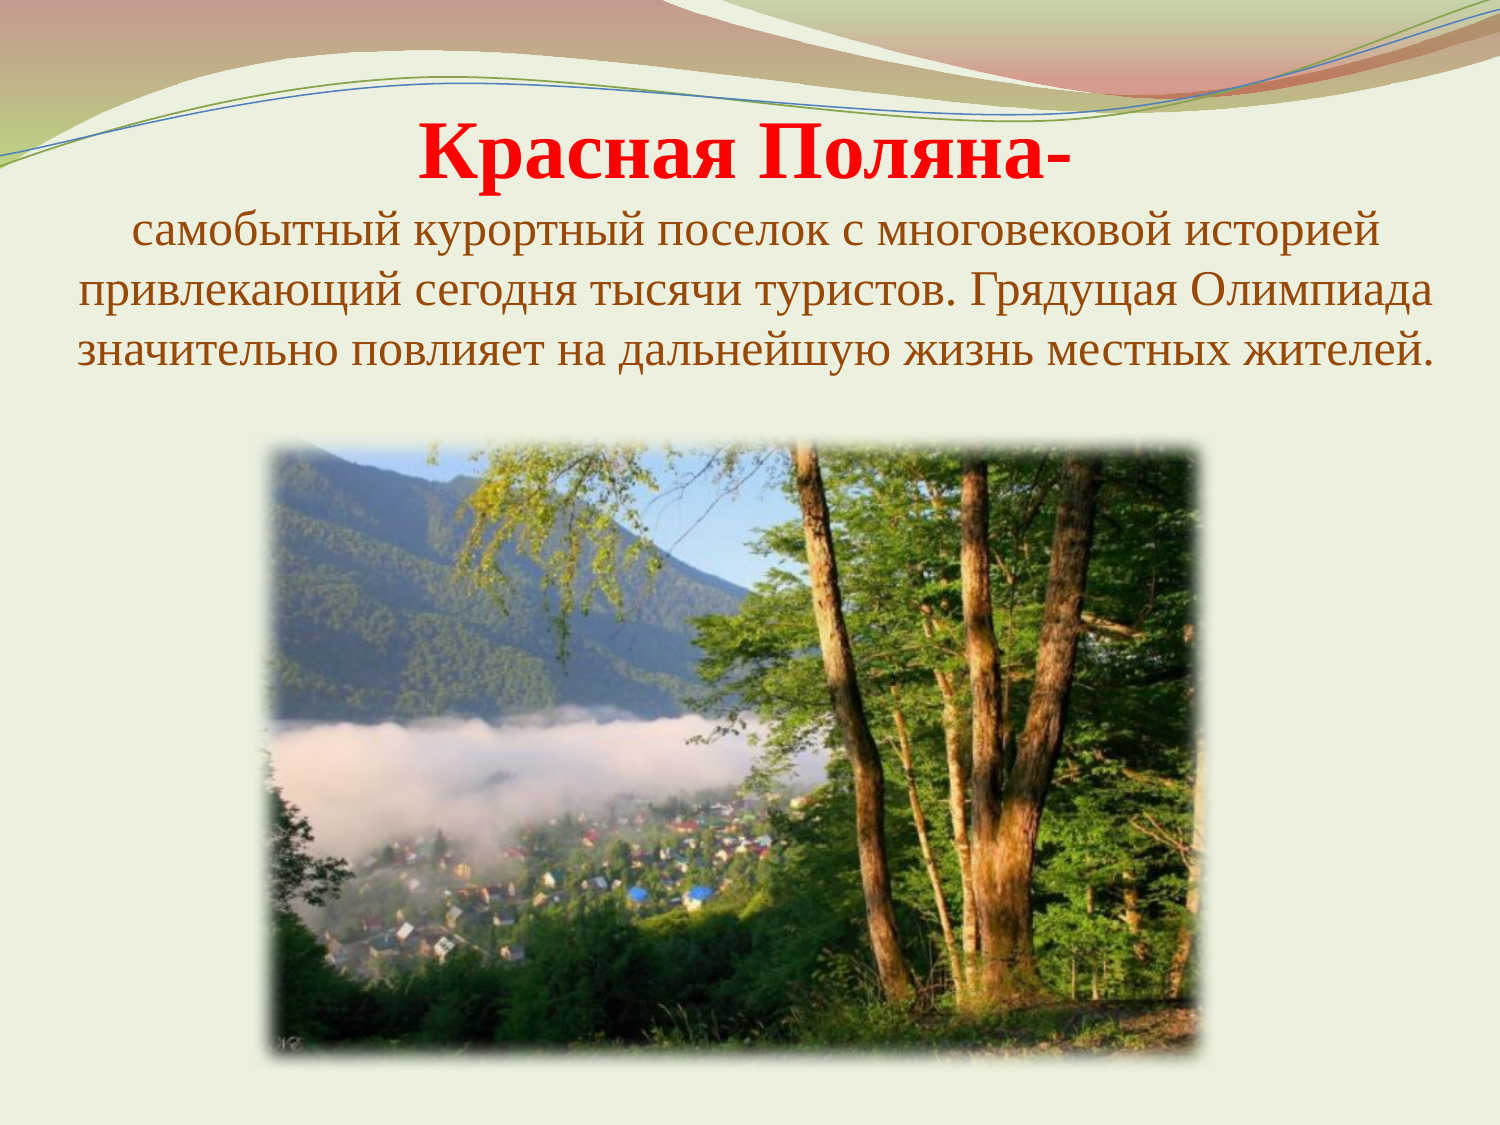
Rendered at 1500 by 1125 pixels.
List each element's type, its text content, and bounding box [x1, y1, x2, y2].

title Красная Поляна- самобытный курортный поселок с многовековой историей привлекающий сегодня тысячи туристов. Грядущая Олимпиада значительно повлияет на дальнейшую жизнь местных жителей. [75, 115, 1438, 375]
picture [253, 432, 1215, 1072]
